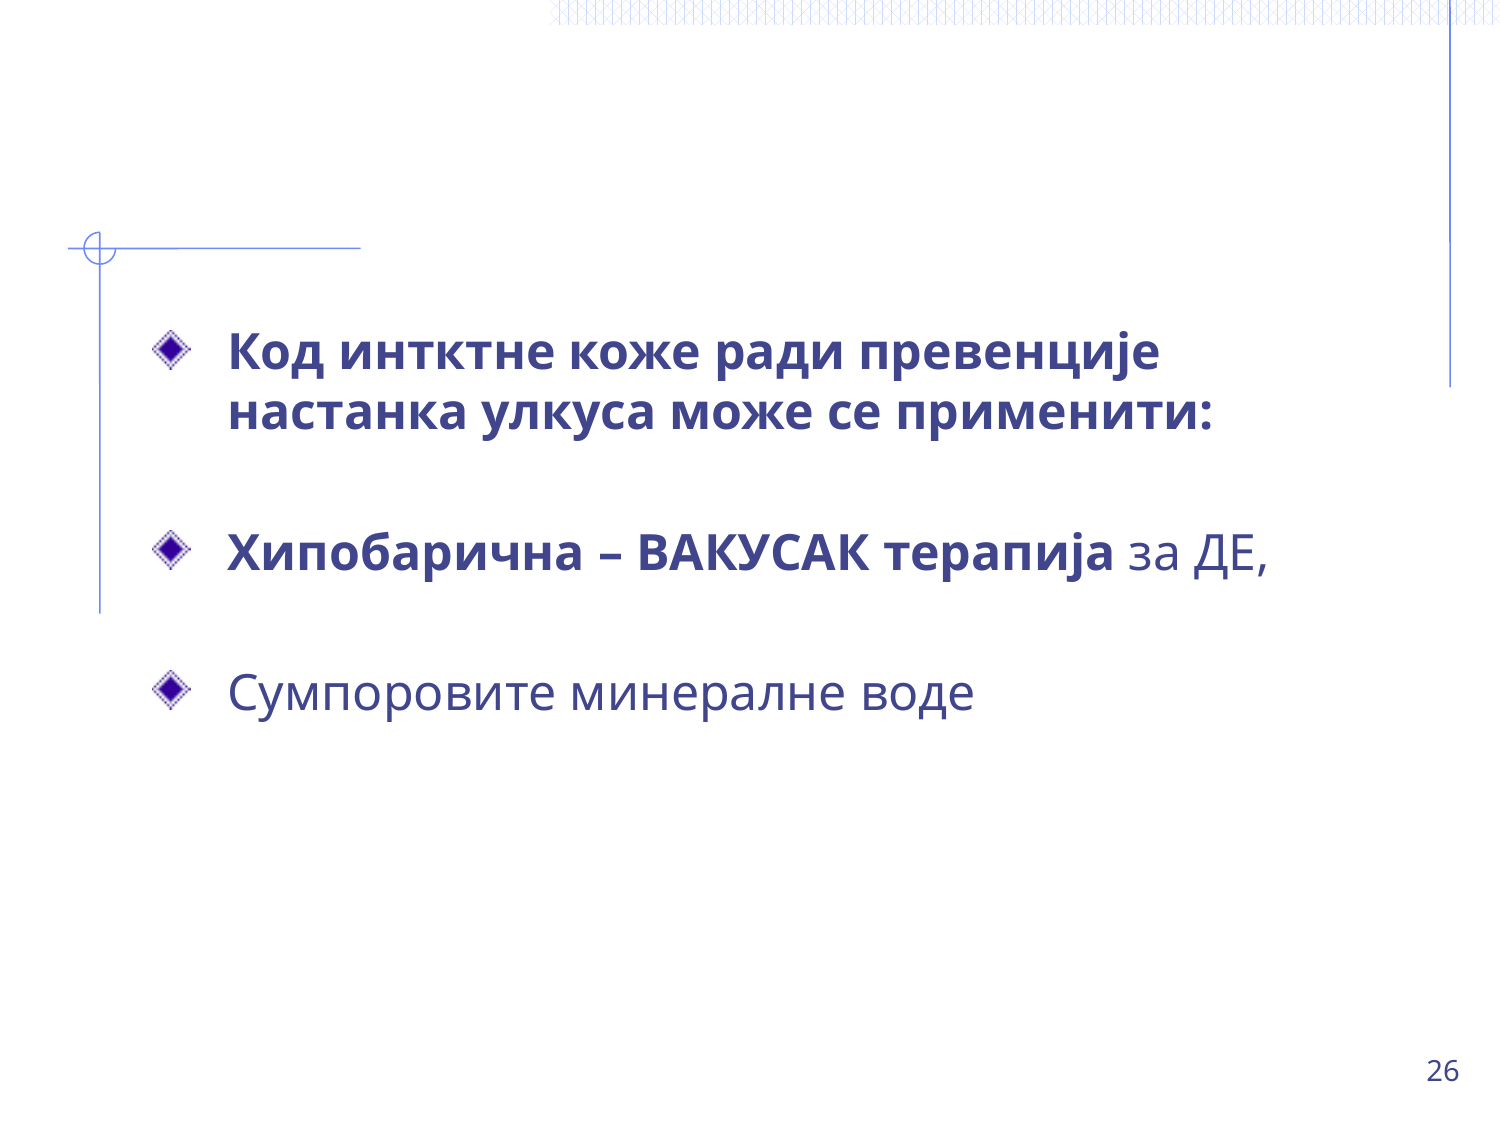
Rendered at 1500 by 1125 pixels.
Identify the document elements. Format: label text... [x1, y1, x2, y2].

slide_number 26 [1162, 1025, 1475, 1100]
list Код интктне коже ради превенције настанка улкуса може се применити: Хипобарична – ВАКУСАК терапија за ДЕ, Сумпоровите минералне воде [137, 312, 1413, 988]
picture [152, 530, 191, 570]
picture [152, 330, 191, 370]
picture [152, 670, 191, 710]
